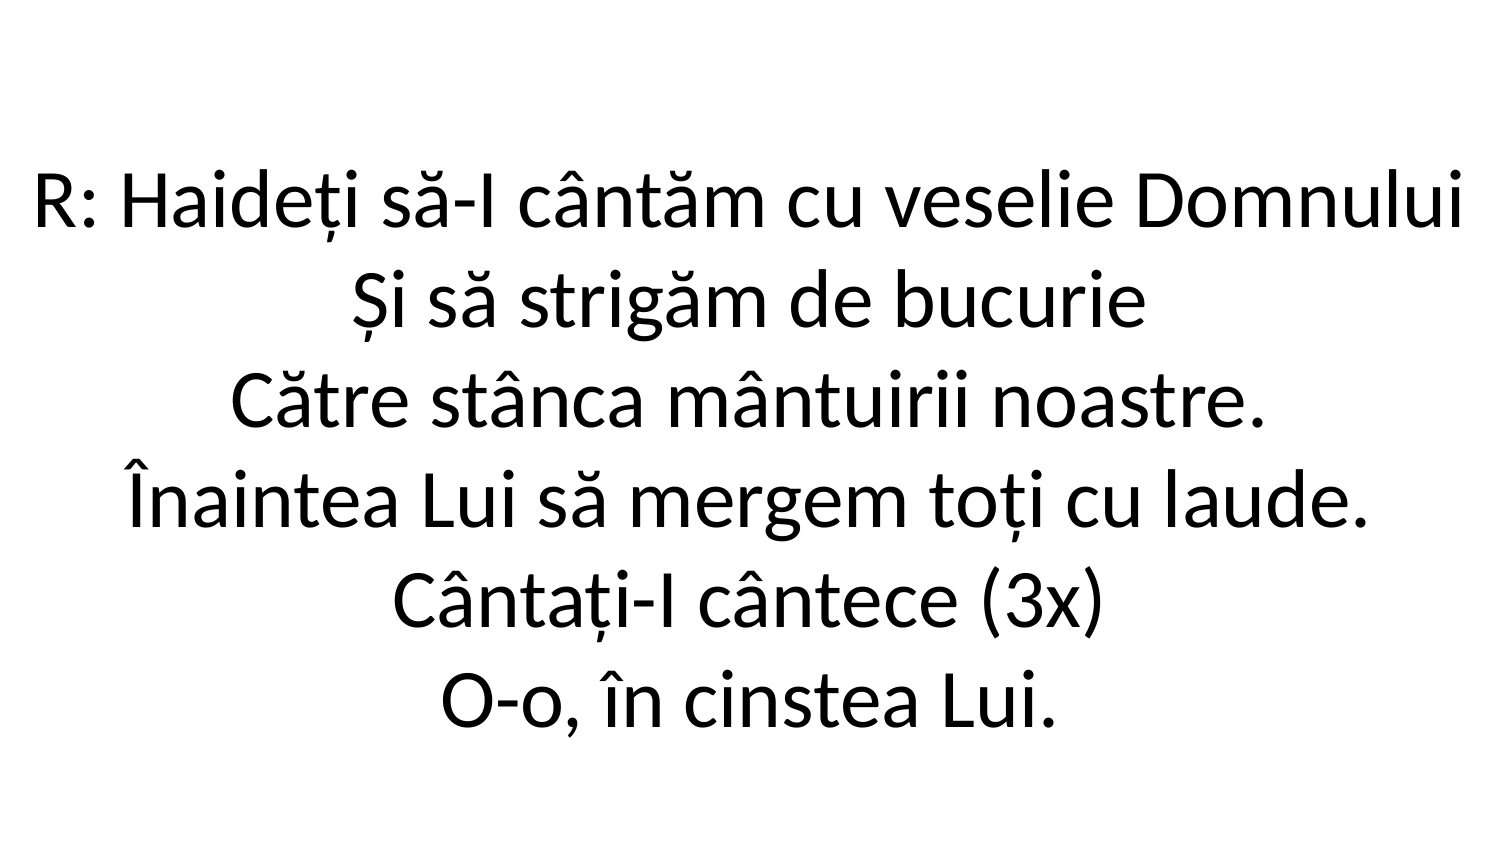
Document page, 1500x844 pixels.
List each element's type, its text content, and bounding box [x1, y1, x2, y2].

text_box R: Haideți să-I cântăm cu veselie Domnului Și să strigăm de bucurie Către stânca mântuirii noastre. Înaintea Lui să mergem toți cu laude. Cântați-I cântece (3x) O-o, în cinstea Lui. [18, 92, 1482, 752]
